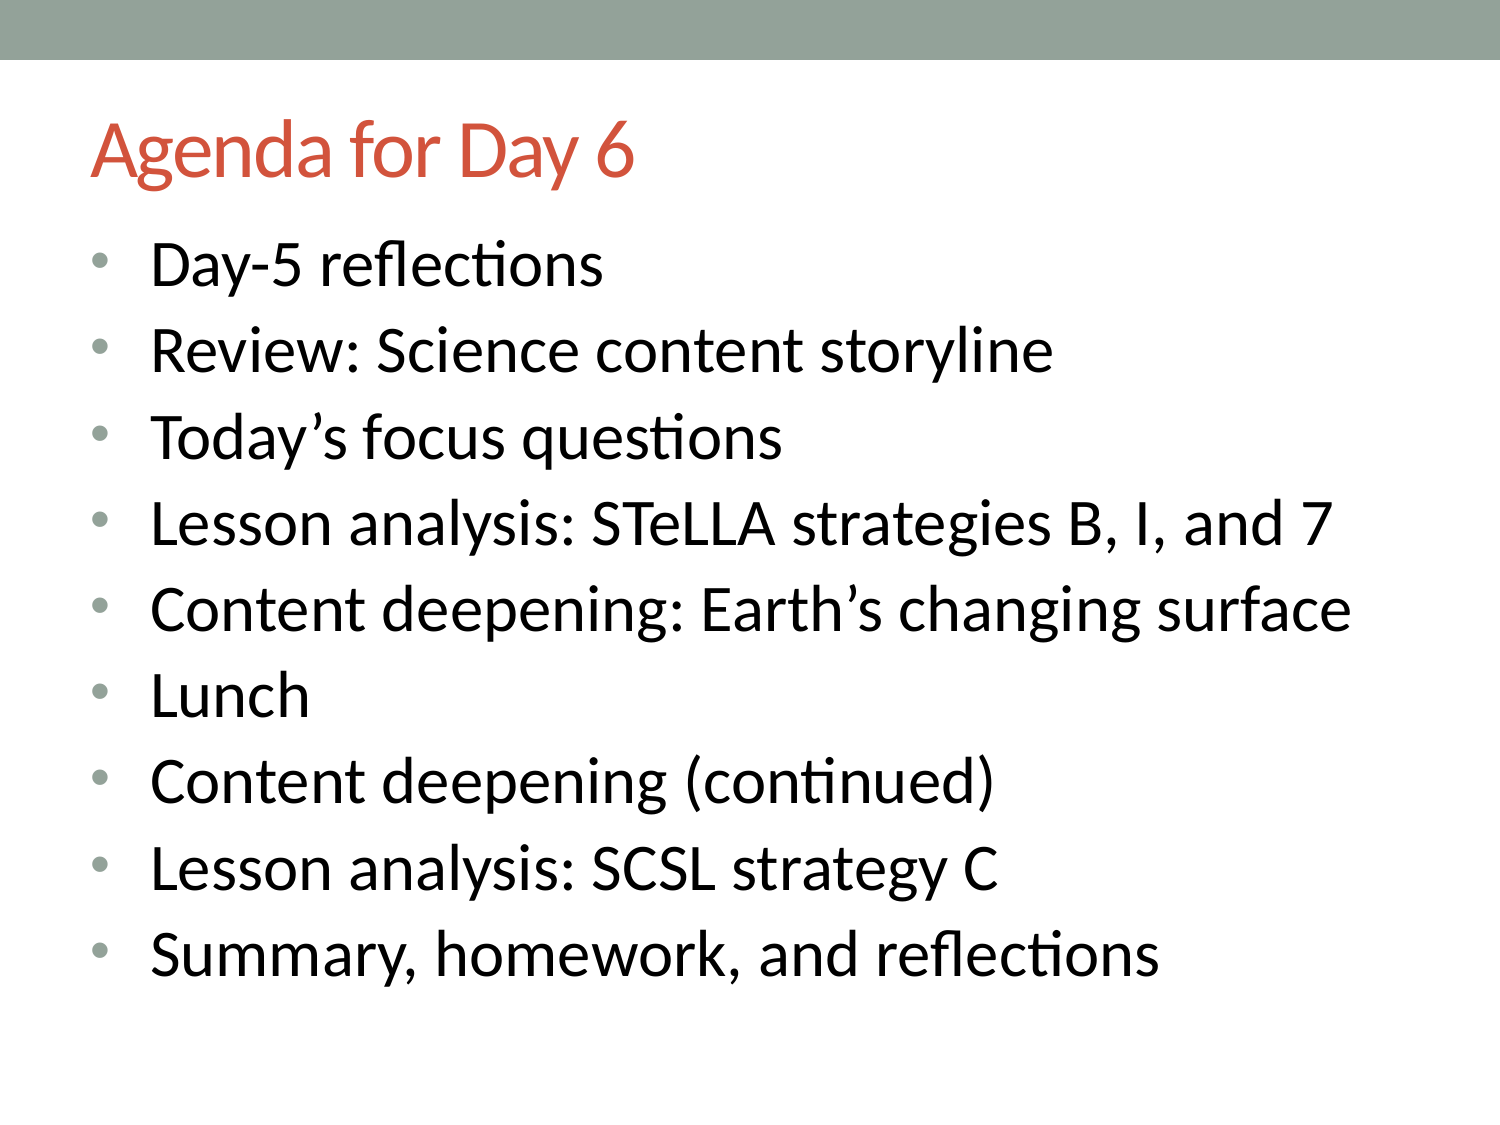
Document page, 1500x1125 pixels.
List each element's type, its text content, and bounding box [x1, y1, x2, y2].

title Agenda for Day 6 [75, 62, 1425, 212]
list Day-5 reflections Review: Science content storyline Today’s focus questions Lesson analysis: STeLLA strategies B, I, and 7 Content deepening: Earth’s changing surface Lunch Content deepening (continued) Lesson analysis: SCSL strategy C Summary, homework, and reflections [75, 212, 1463, 1075]
